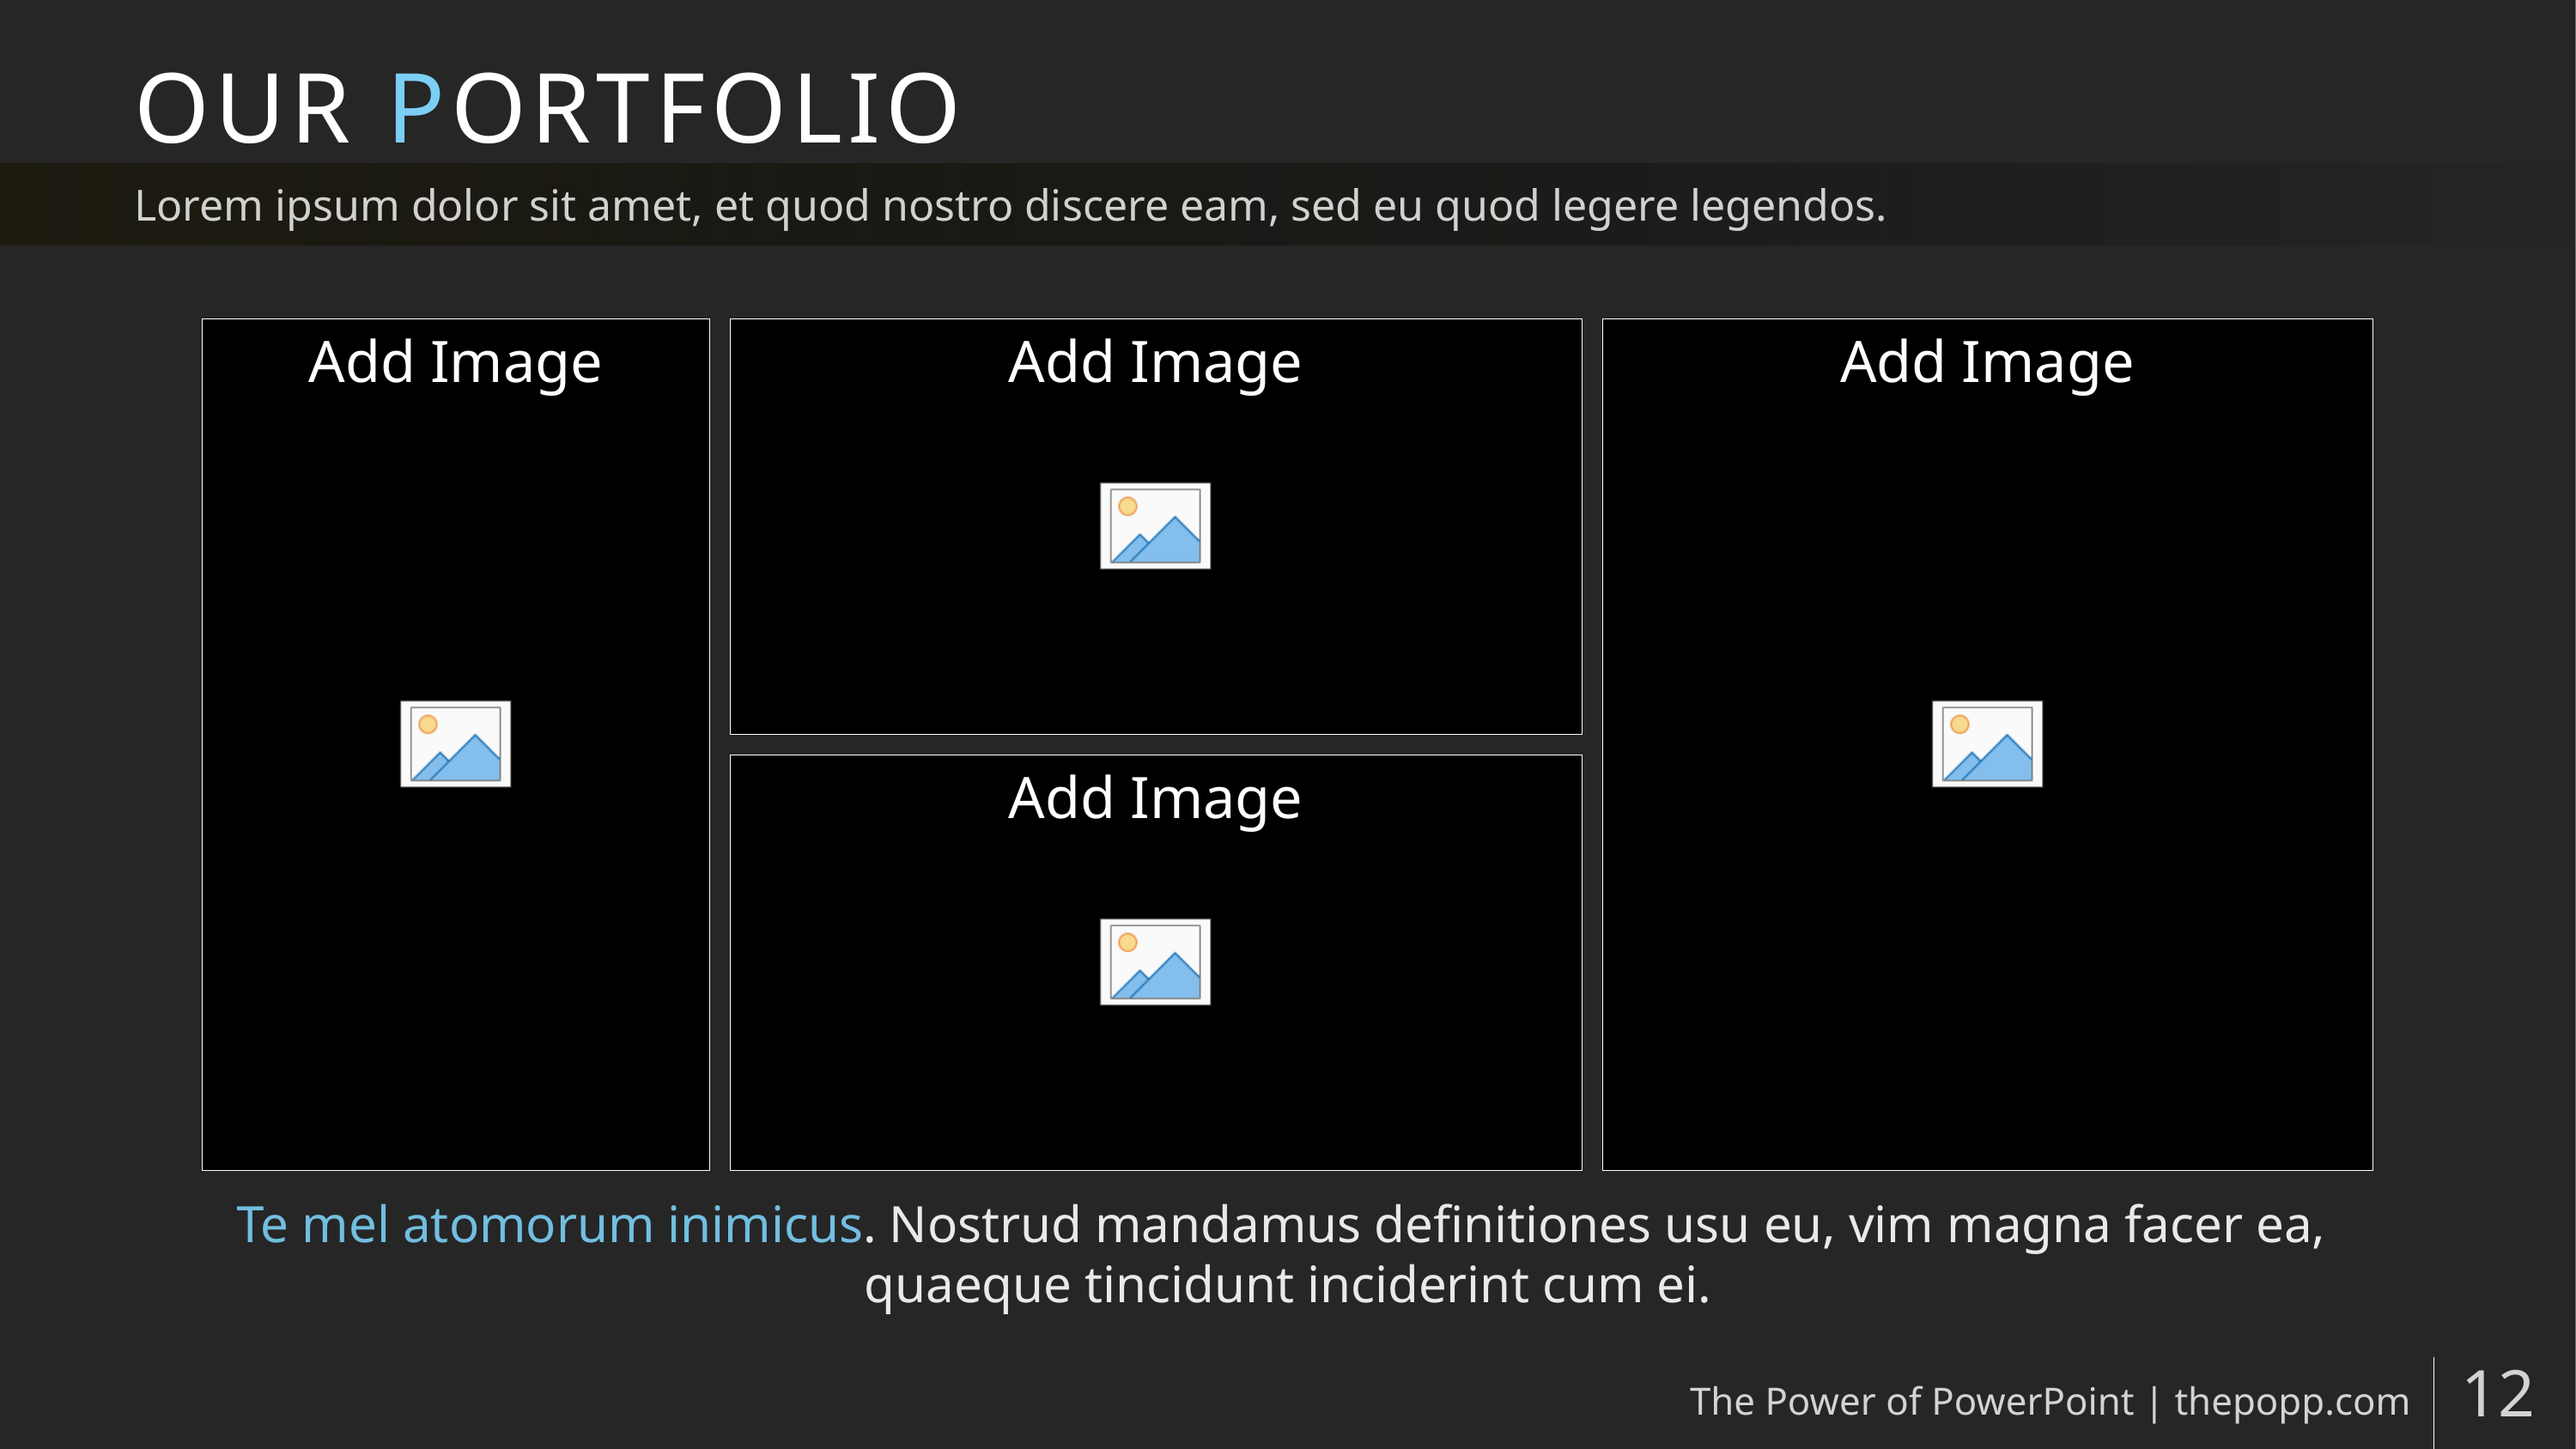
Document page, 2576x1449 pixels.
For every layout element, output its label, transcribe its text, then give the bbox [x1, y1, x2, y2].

picture [1601, 318, 2373, 1171]
list Te mel atomorum inimicus. Nostrud mandamus definitiones usu eu, vim magna facer ea, quaeque tincidunt inciderint cum ei. [167, 1180, 2409, 1363]
slide_number 12 [2438, 1357, 2576, 1434]
title OUR PORTFOLIO [111, 0, 2430, 174]
picture [202, 318, 710, 1171]
picture [730, 318, 1583, 735]
list Lorem ipsum dolor sit amet, et quod nostro discere eam, sed eu quod legere legendos. [111, 167, 2404, 248]
footer The Power of PowerPoint | thepopp.com [922, 1356, 2434, 1434]
picture [730, 754, 1583, 1171]
